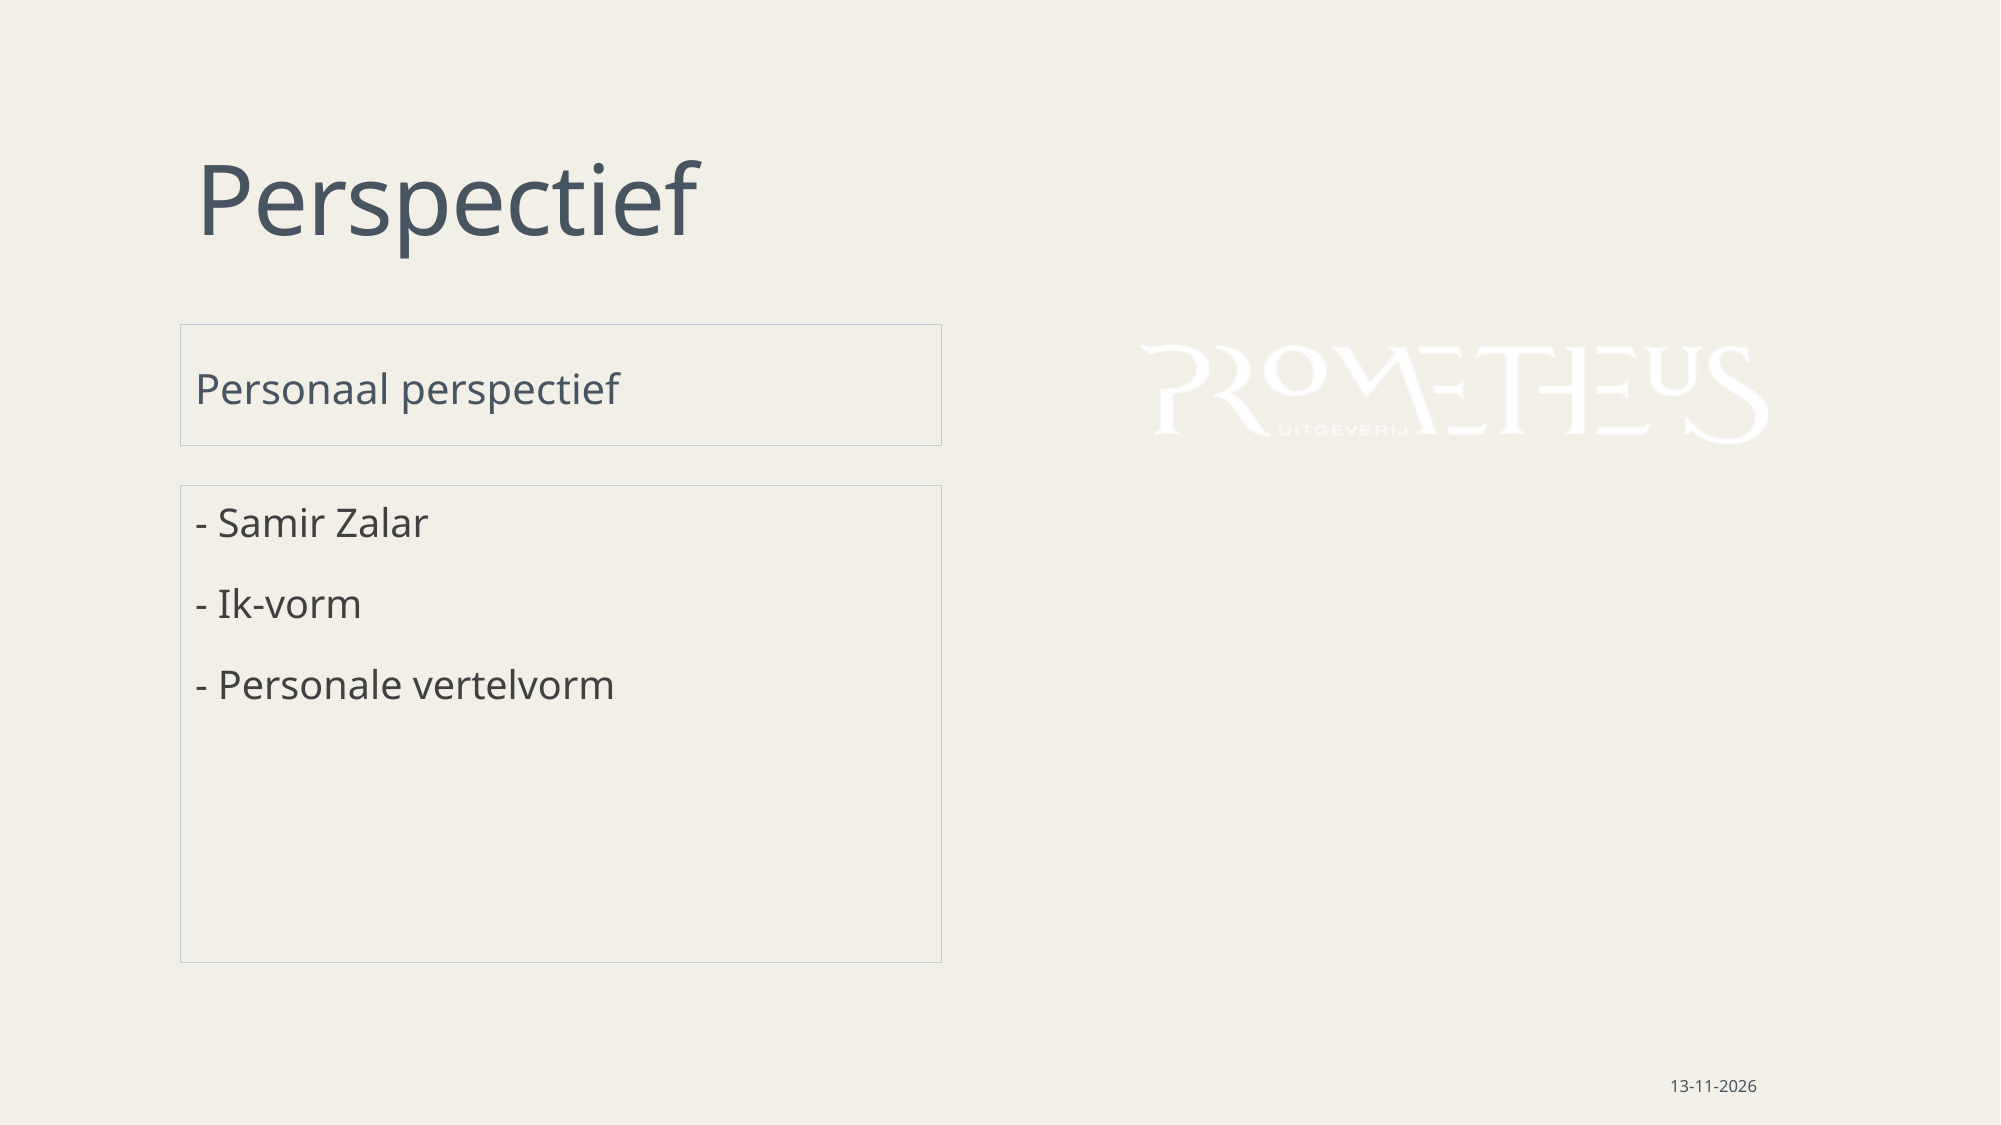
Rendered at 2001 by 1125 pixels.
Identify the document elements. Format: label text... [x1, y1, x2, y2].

list Personaal perspectief [180, 324, 942, 446]
list - Samir Zalar - Ik-vorm - Personale vertelvorm [180, 485, 942, 963]
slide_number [1348, 1057, 1773, 1118]
picture [1138, 324, 1773, 486]
title Perspectief [180, 26, 1830, 265]
